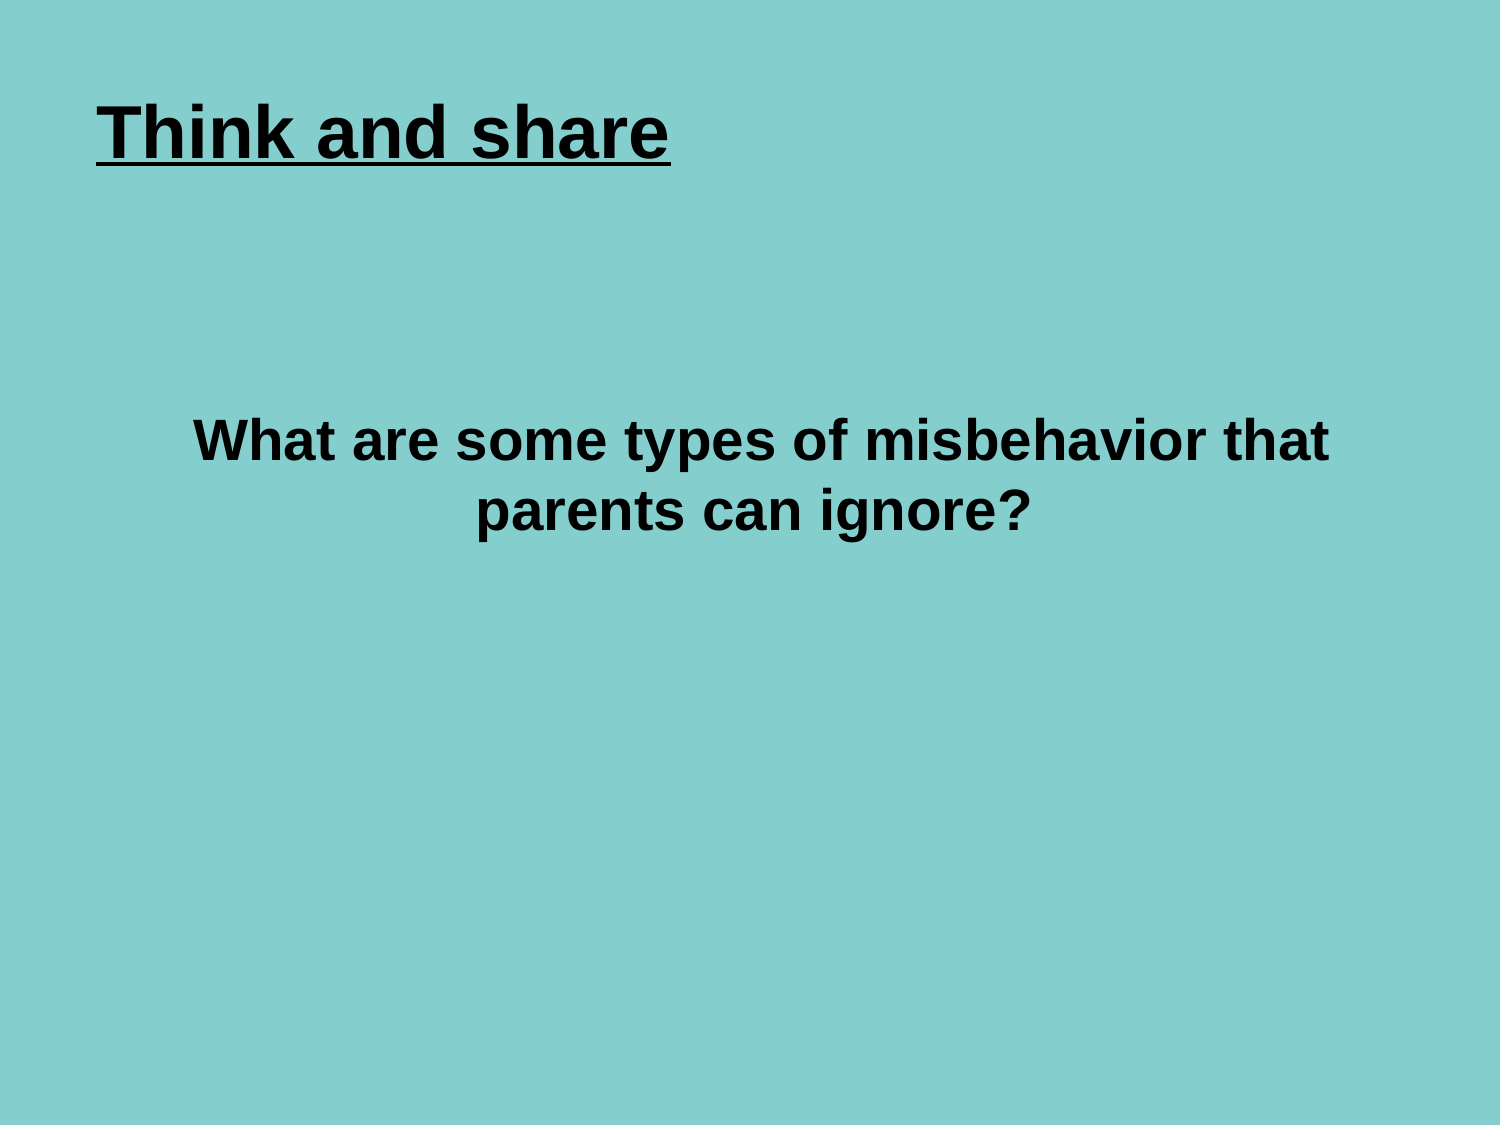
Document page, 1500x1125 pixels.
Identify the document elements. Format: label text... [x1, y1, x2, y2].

list What are some types of misbehavior that parents can ignore? [81, 313, 1444, 951]
title Think and share [81, 75, 1432, 313]
